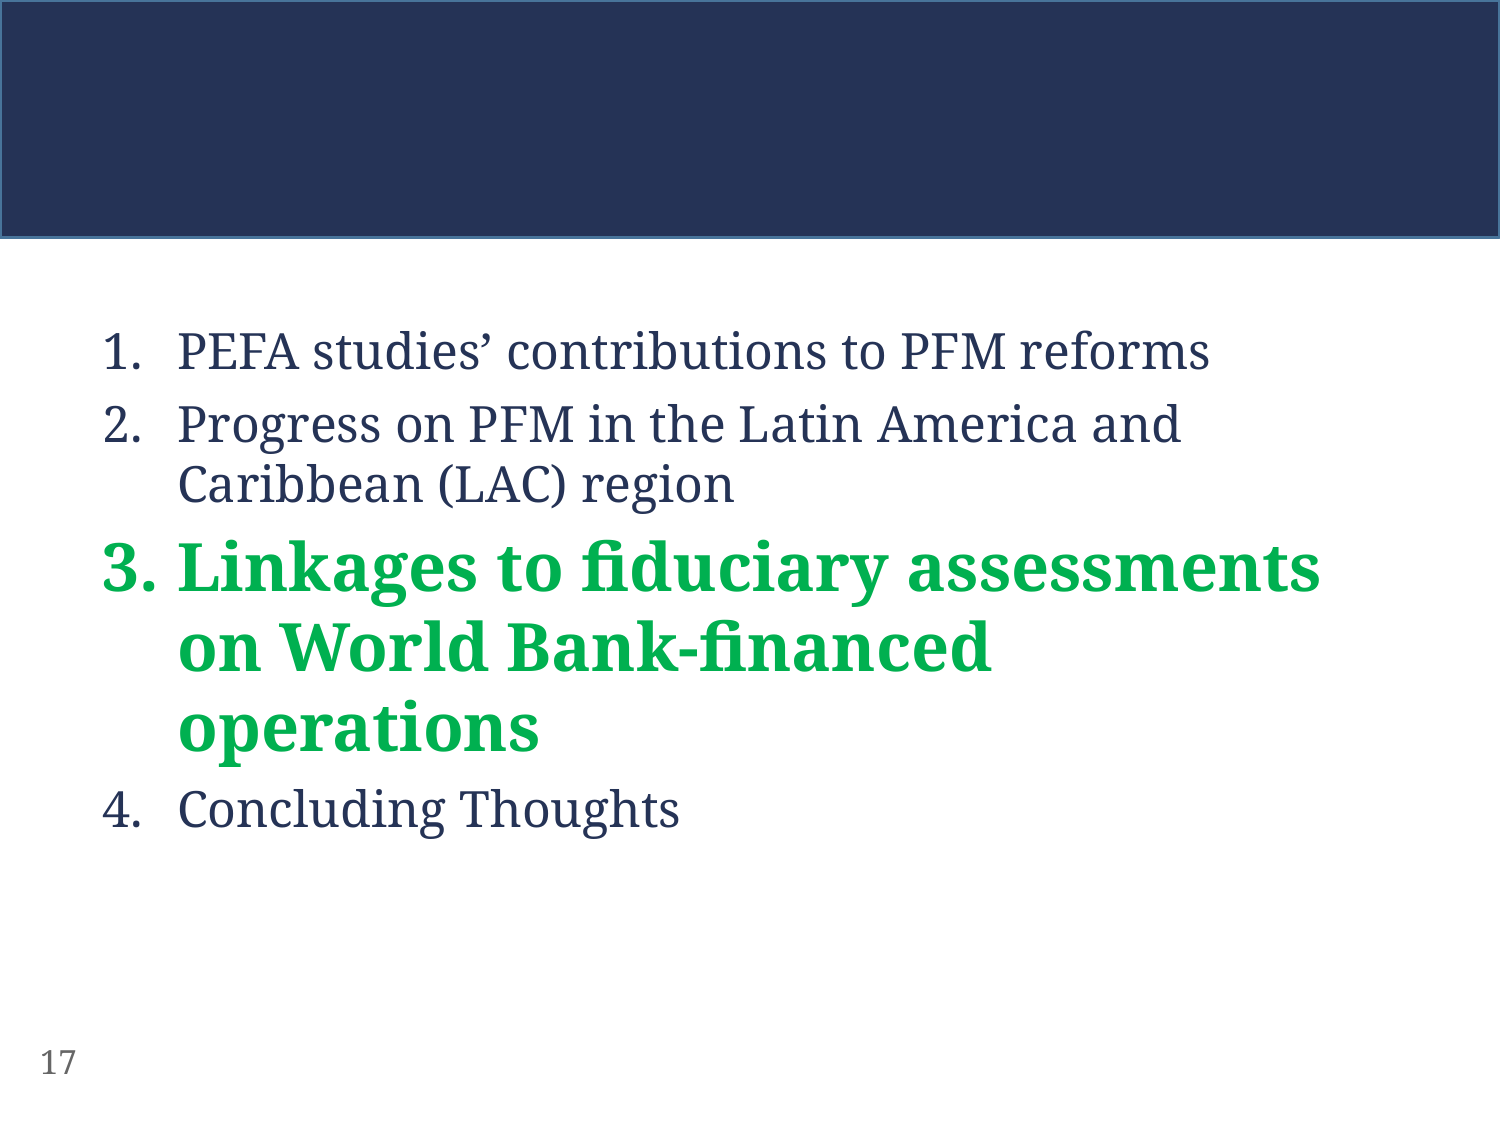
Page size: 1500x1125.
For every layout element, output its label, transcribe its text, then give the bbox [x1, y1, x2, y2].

text_box 17 [24, 1037, 375, 1088]
text_box PEFA studies’ contributions to PFM reforms Progress on PFM in the Latin America and Caribbean (LAC) region Linkages to fiduciary assessments on World Bank-financed operations Concluding Thoughts [87, 312, 1388, 845]
